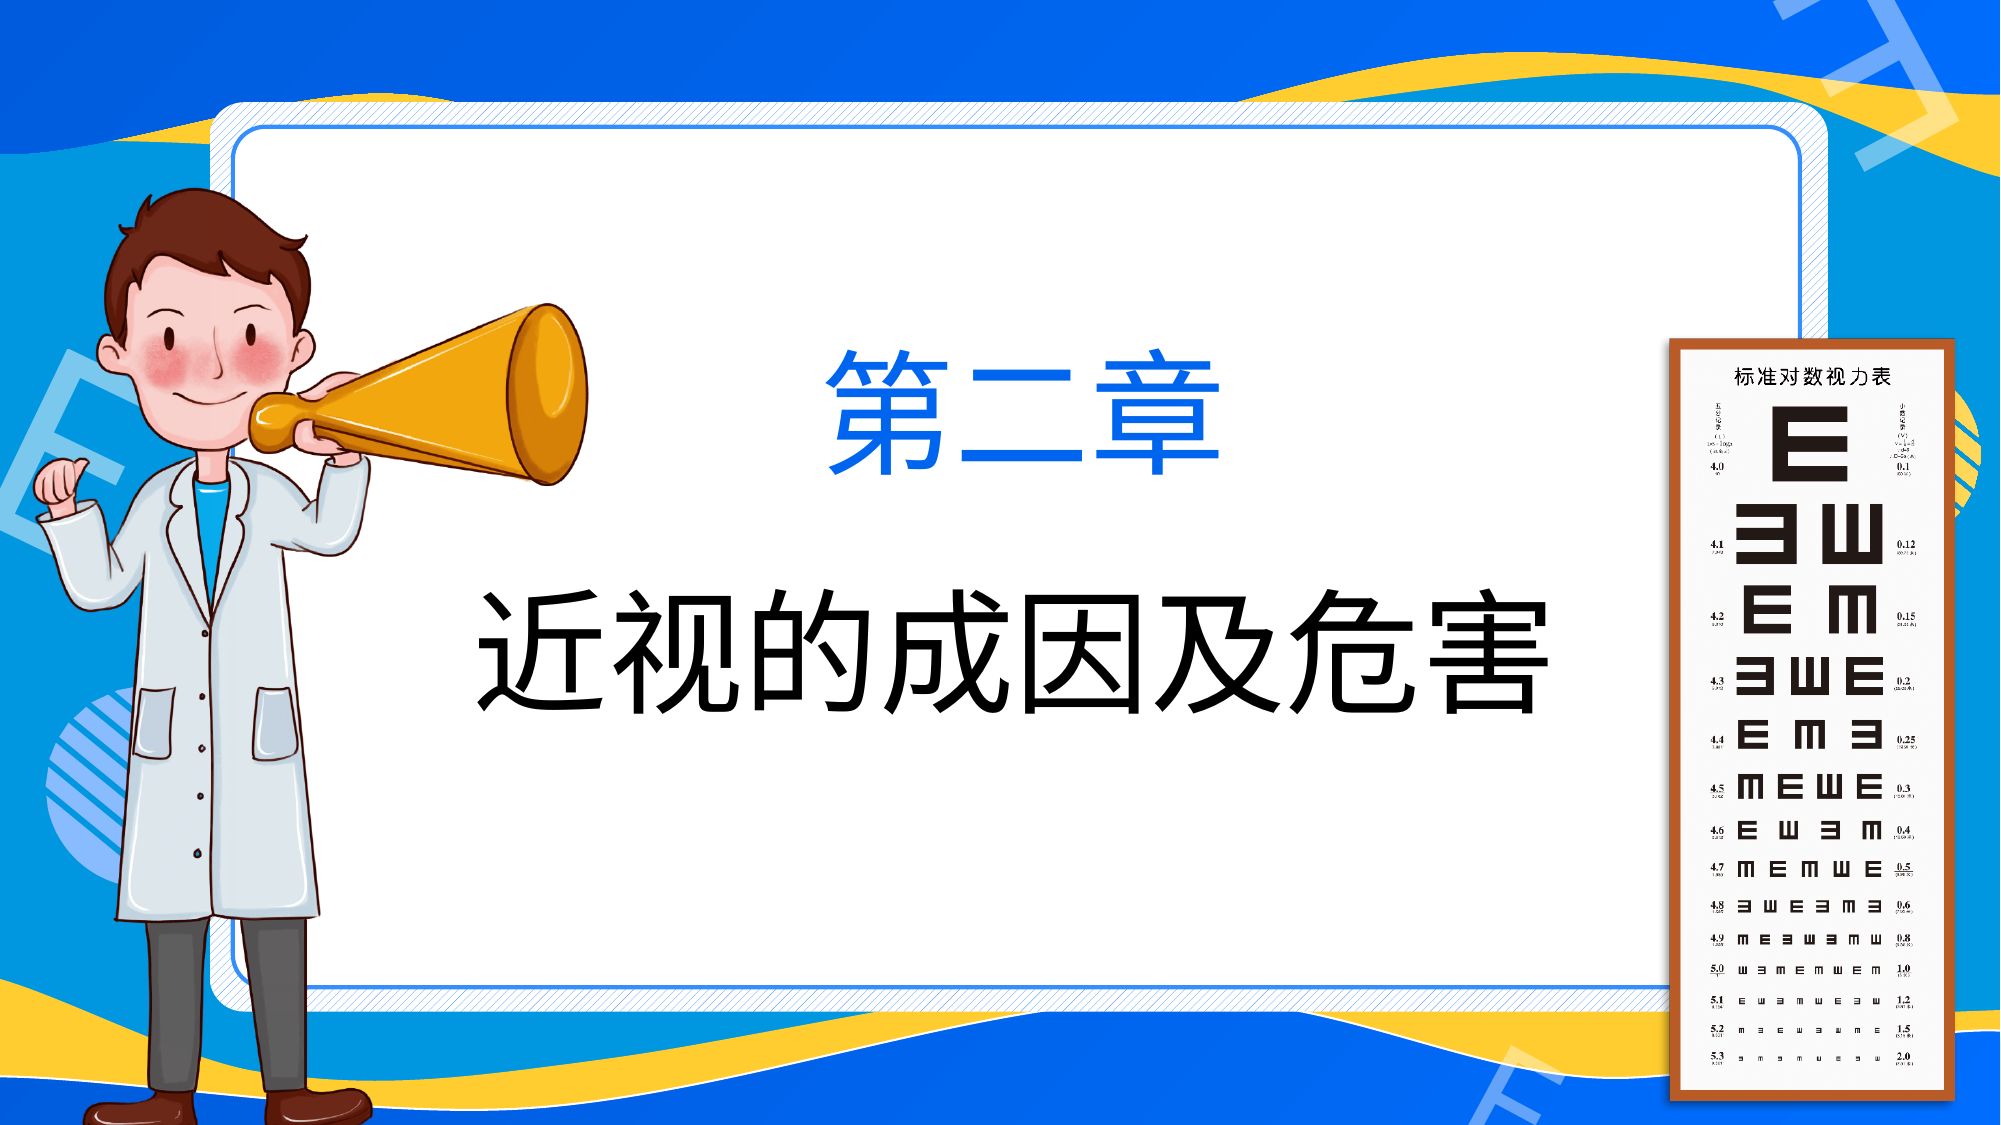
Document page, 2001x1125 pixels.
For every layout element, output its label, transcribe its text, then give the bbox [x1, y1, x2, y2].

picture [1625, 200, 1962, 1125]
picture [0, 154, 623, 1125]
text_box 第二章 [627, 298, 1542, 499]
text_box 近视的成因及危害 [627, 538, 1597, 739]
